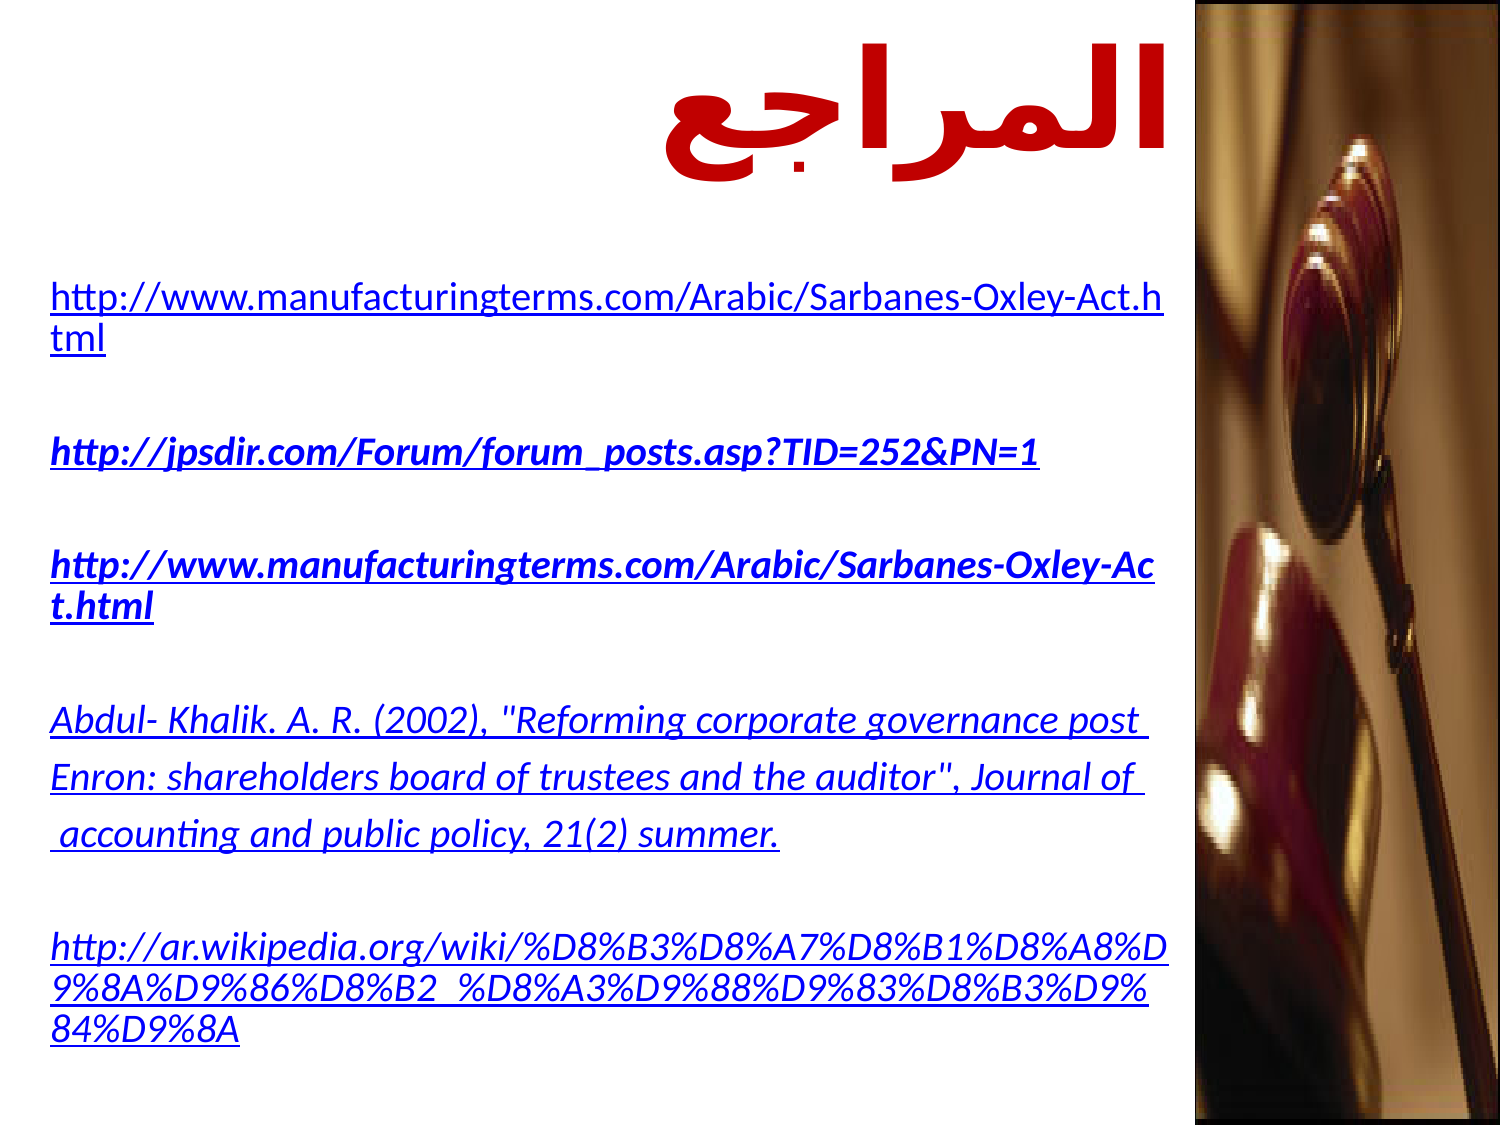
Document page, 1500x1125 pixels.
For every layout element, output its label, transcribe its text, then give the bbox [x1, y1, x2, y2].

list http://www.manufacturingterms.com/Arabic/Sarbanes-Oxley-Act.html http://jpsdir.com/Forum/forum_posts.asp?TID=252&PN=1 http://www.manufacturingterms.com/Arabic/Sarbanes-Oxley-Act.html Abdul- Khalik. A. R. (2002), "Reforming corporate governance post Enron: shareholders board of trustees and the auditor", Journal of accounting and public policy, 21(2) summer. http://ar.wikipedia.org/wiki/%D8%B3%D8%A7%D8%B1%D8%A8%D9%8A%D9%86%D8%B2_%D8%A3%D9%88%D9%83%D8%B3%D9%84%D9%8A [35, 262, 1184, 1079]
title المراجع [70, 0, 1191, 188]
picture [1195, 0, 1500, 1125]
